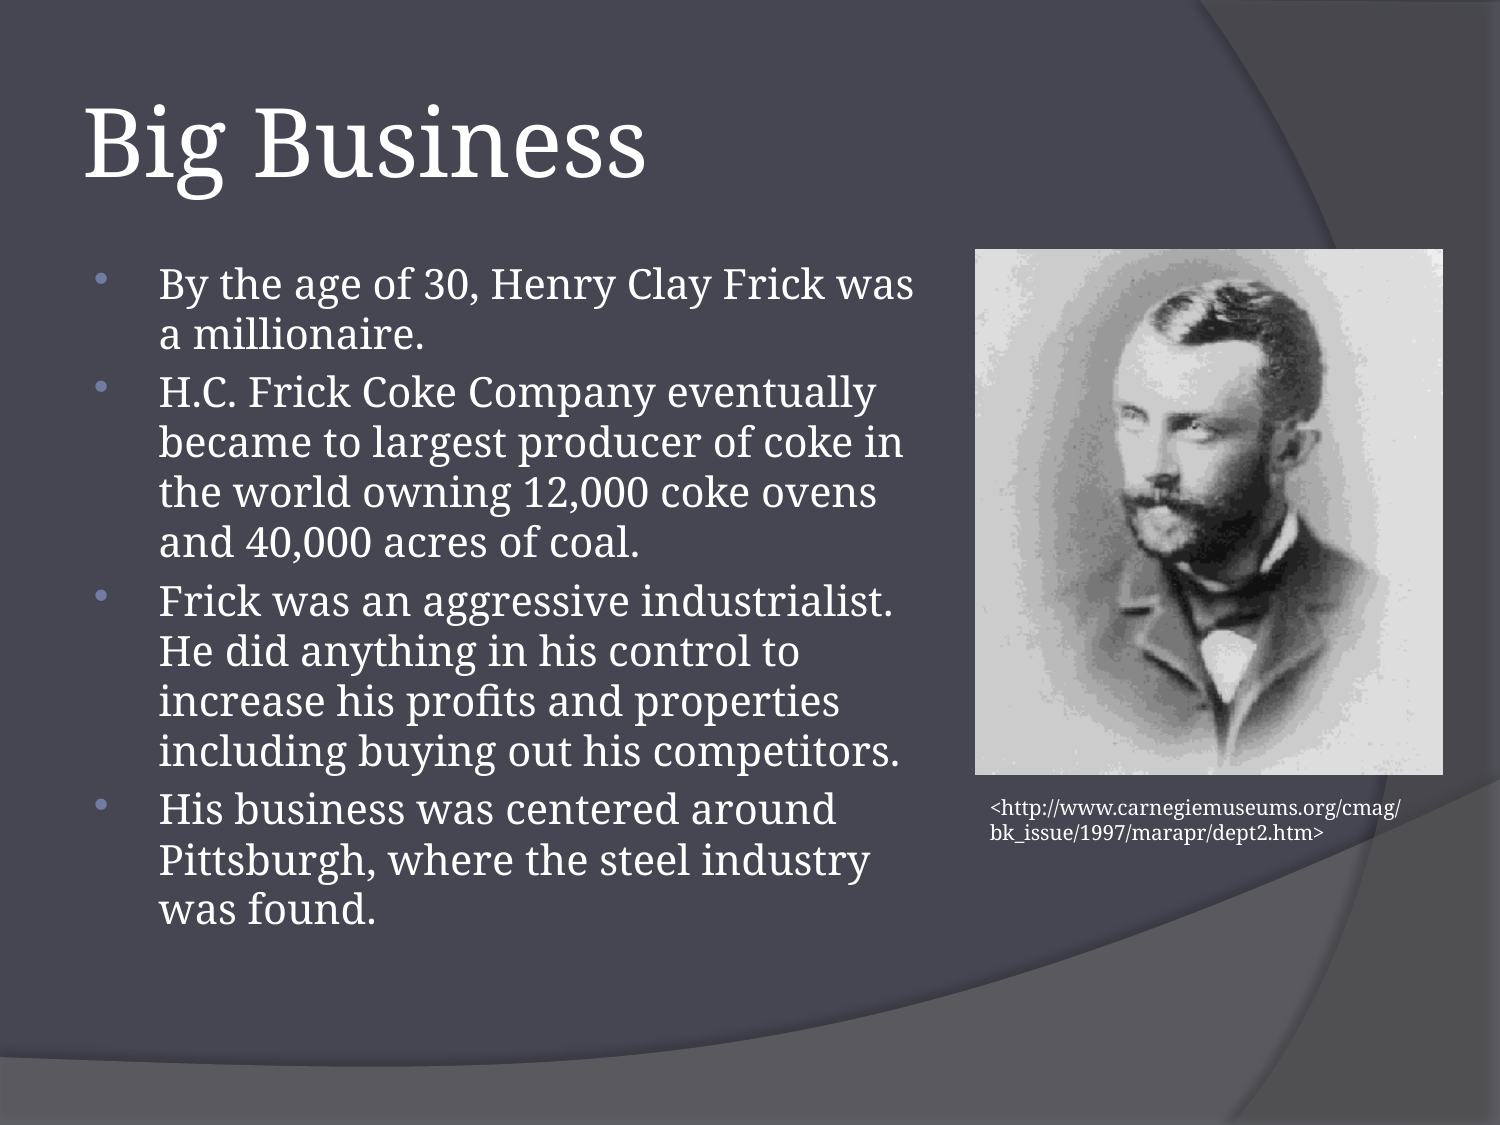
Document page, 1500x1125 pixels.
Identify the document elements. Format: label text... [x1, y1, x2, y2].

text_box <http://www.carnegiemuseums.org/cmag/bk_issue/1997/marapr/dept2.htm> [975, 787, 1450, 853]
list By the age of 30, Henry Clay Frick was a millionaire. H.C. Frick Coke Company eventually became to largest producer of coke in the world owning 12,000 coke ovens and 40,000 acres of coal. Frick was an aggressive industrialist. He did anything in his control to increase his profits and properties including buying out his competitors. His business was centered around Pittsburgh, where the steel industry was found. [75, 249, 963, 1005]
title Big Business [75, 45, 1300, 233]
picture [974, 249, 1443, 776]
